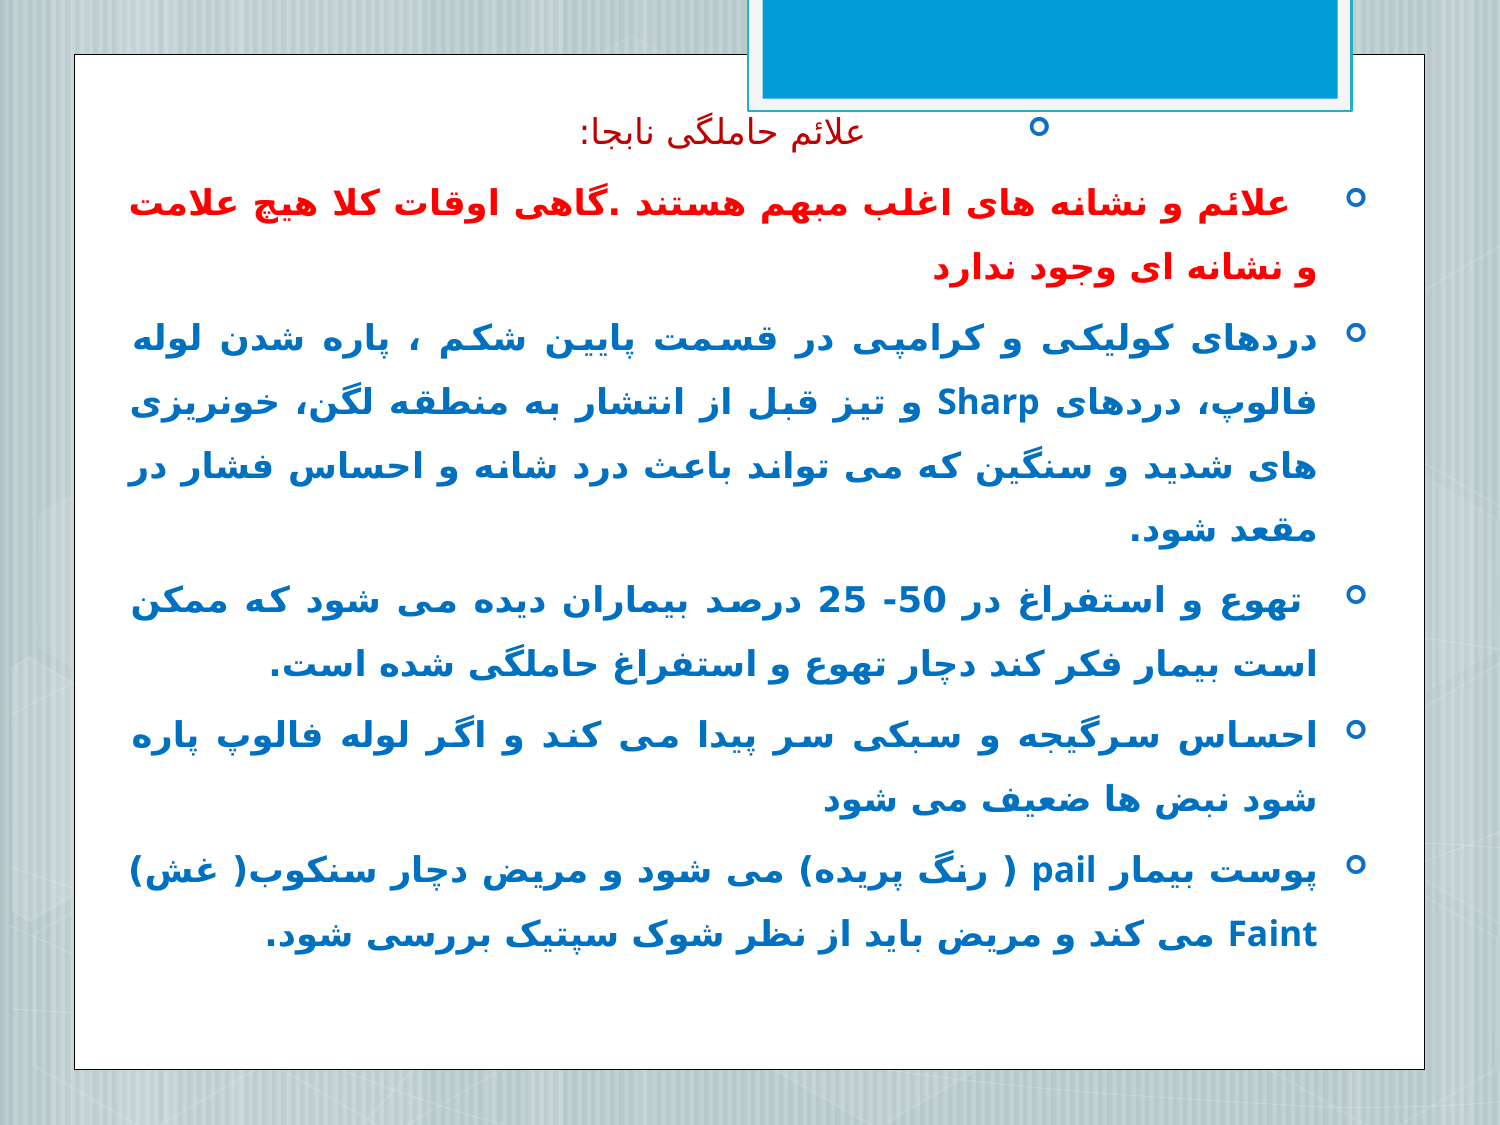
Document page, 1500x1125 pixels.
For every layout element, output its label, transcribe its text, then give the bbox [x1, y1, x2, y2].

list علائم حاملگی نابجا: علائم و نشانه های اغلب مبهم هستند .گاهی اوقات کلا هیچ علامت و نشانه ای وجود ندارد دردهای کولیکی و کرامپی در قسمت پایین شکم ، پاره شدن لوله فالوپ، دردهای Sharp و تیز قبل از انتشار به منطقه لگن، خونریزی های شدید و سنگین که می تواند باعث درد شانه و احساس فشار در مقعد شود. تهوع و استفراغ در 50- 25 درصد بیماران دیده می شود که ممکن است بیمار فکر کند دچار تهوع و استفراغ حاملگی شده است. احساس سرگیجه و سبکی سر پیدا می کند و اگر لوله فالوپ پاره شود نبض ها ضعیف می شود پوست بیمار pail ( رنگ پریده) می شود و مریض دچار سنکوب( غش) Faint می کند و مریض باید از نظر شوک سپتیک بررسی شود. [112, 101, 1376, 1024]
